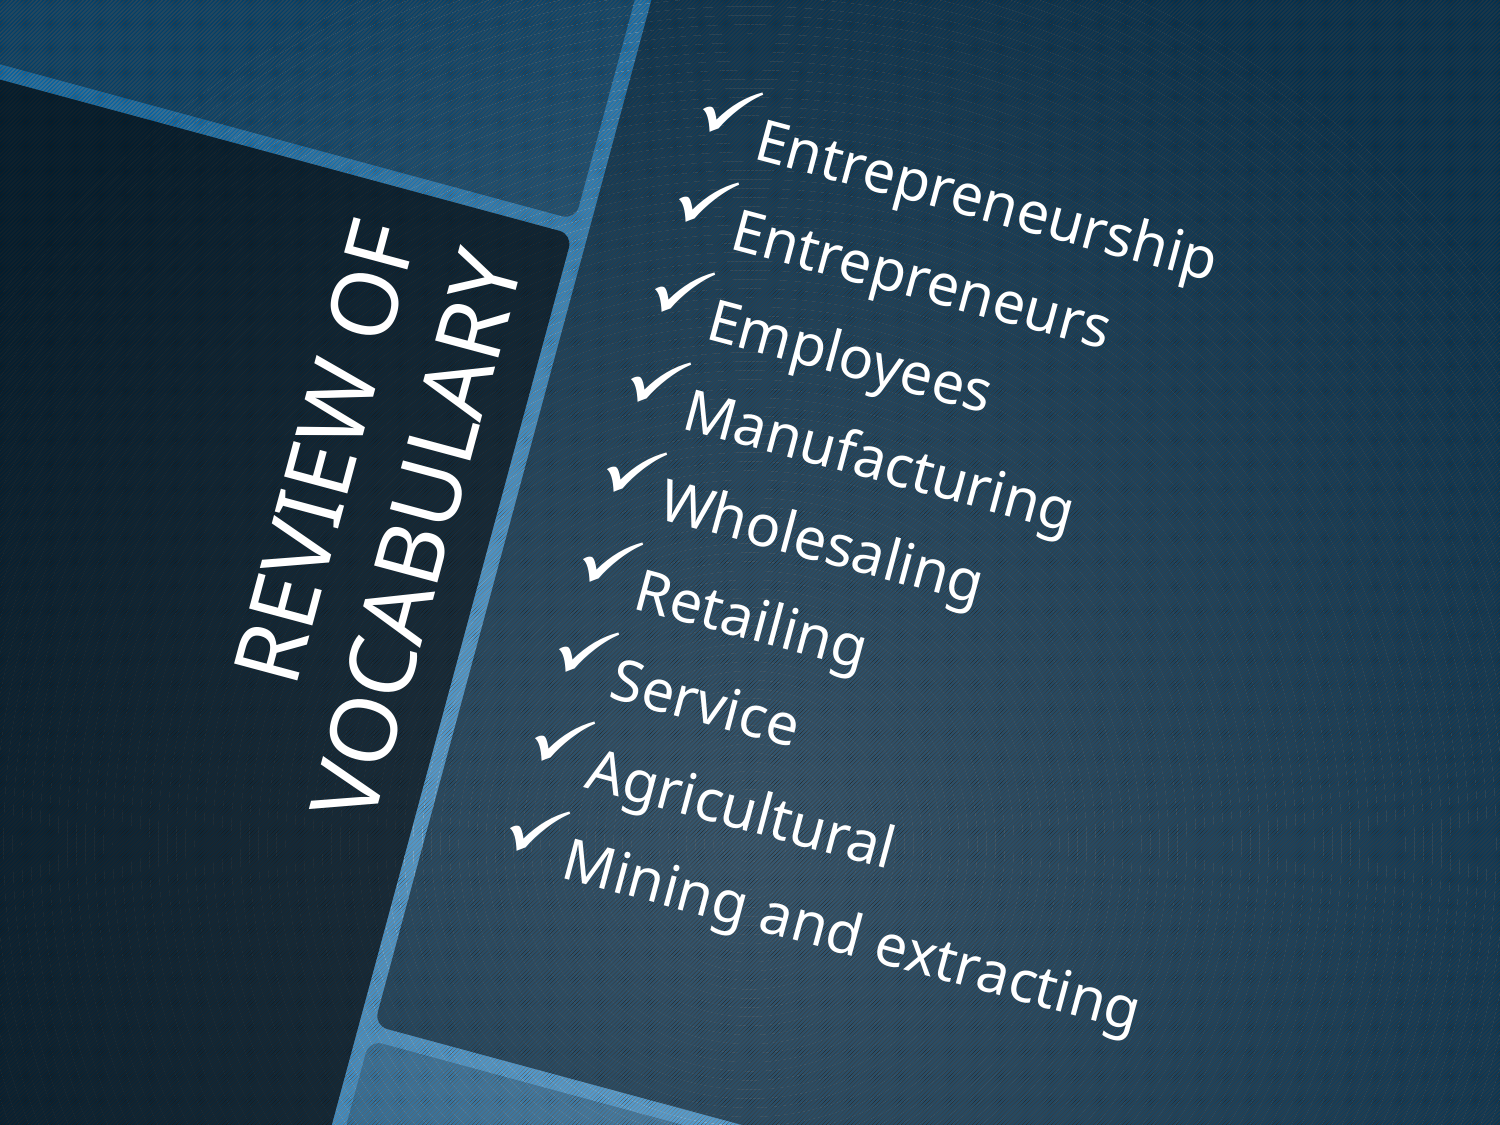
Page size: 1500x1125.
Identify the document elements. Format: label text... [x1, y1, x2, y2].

list Entrepreneurship Entrepreneurs Employees Manufacturing Wholesaling Retailing Service Agricultural Mining and extracting [475, 72, 1430, 1076]
title REVIEW OF VOCABULARY [69, 181, 554, 1056]
